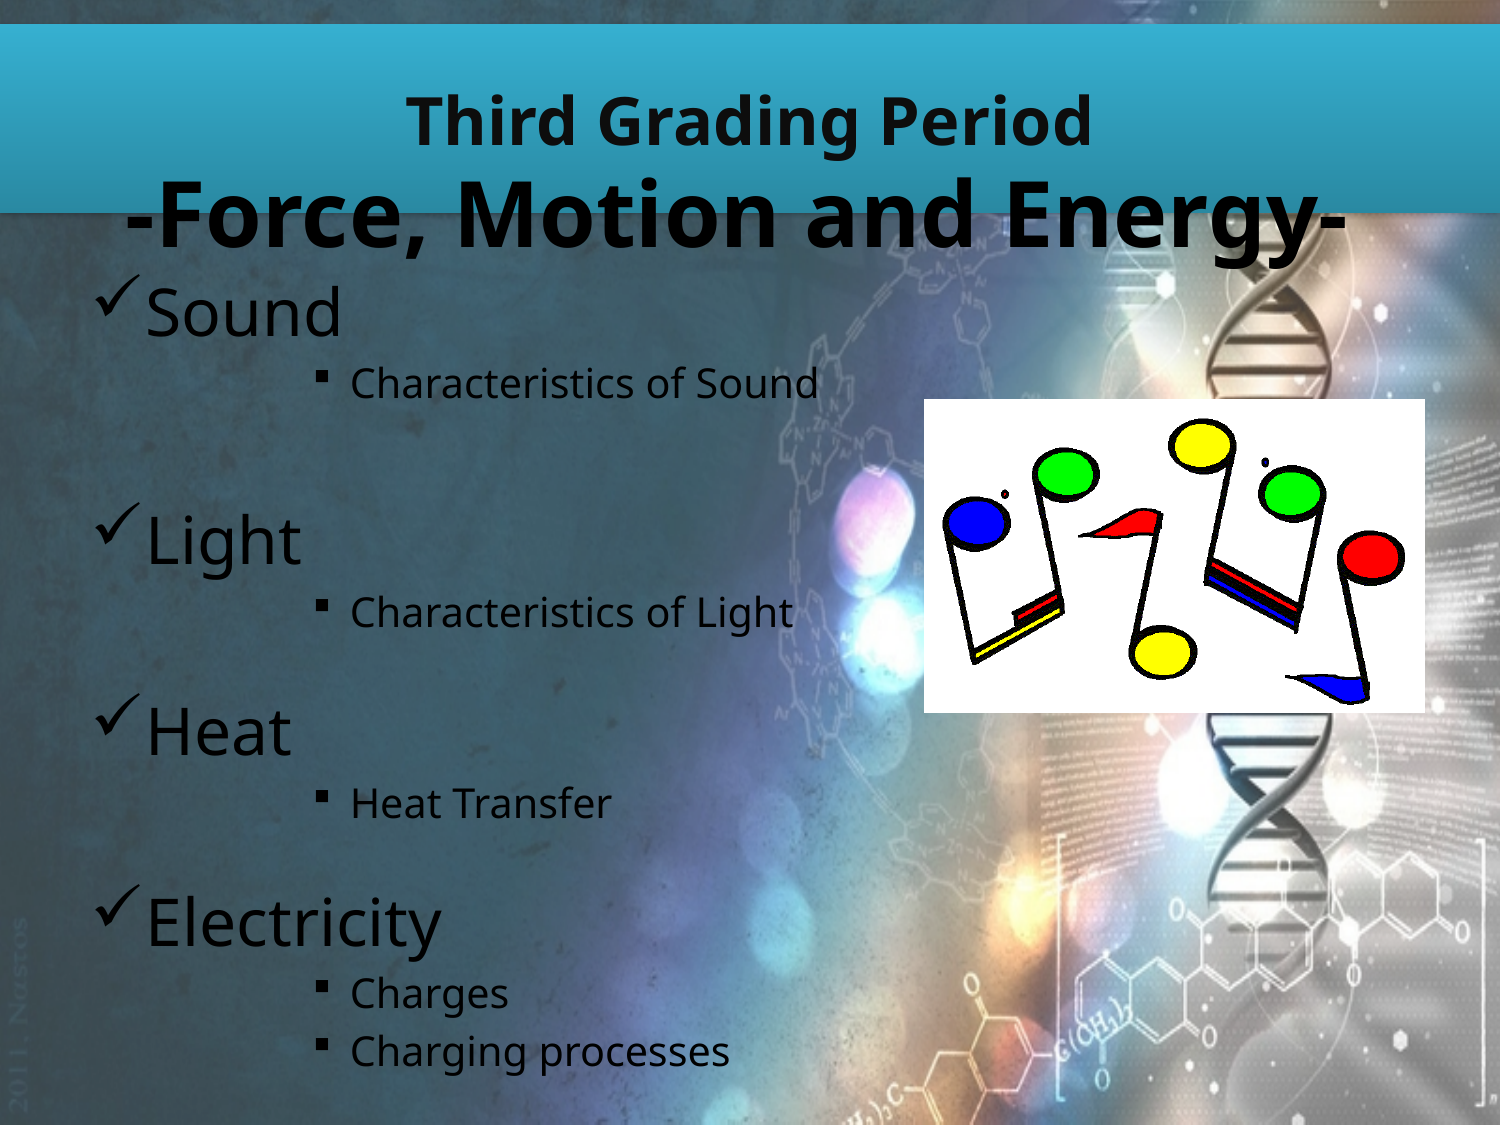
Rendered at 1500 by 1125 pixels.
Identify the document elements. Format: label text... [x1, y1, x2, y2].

list Sound Characteristics of Sound Light Characteristics of Light Heat Heat Transfer Electricity Charges Charging processes [75, 262, 1425, 1088]
title Third Grading Period [0, 24, 1500, 213]
picture [924, 399, 1426, 713]
text_box -Force, Motion and Energy- [75, 148, 1400, 274]
